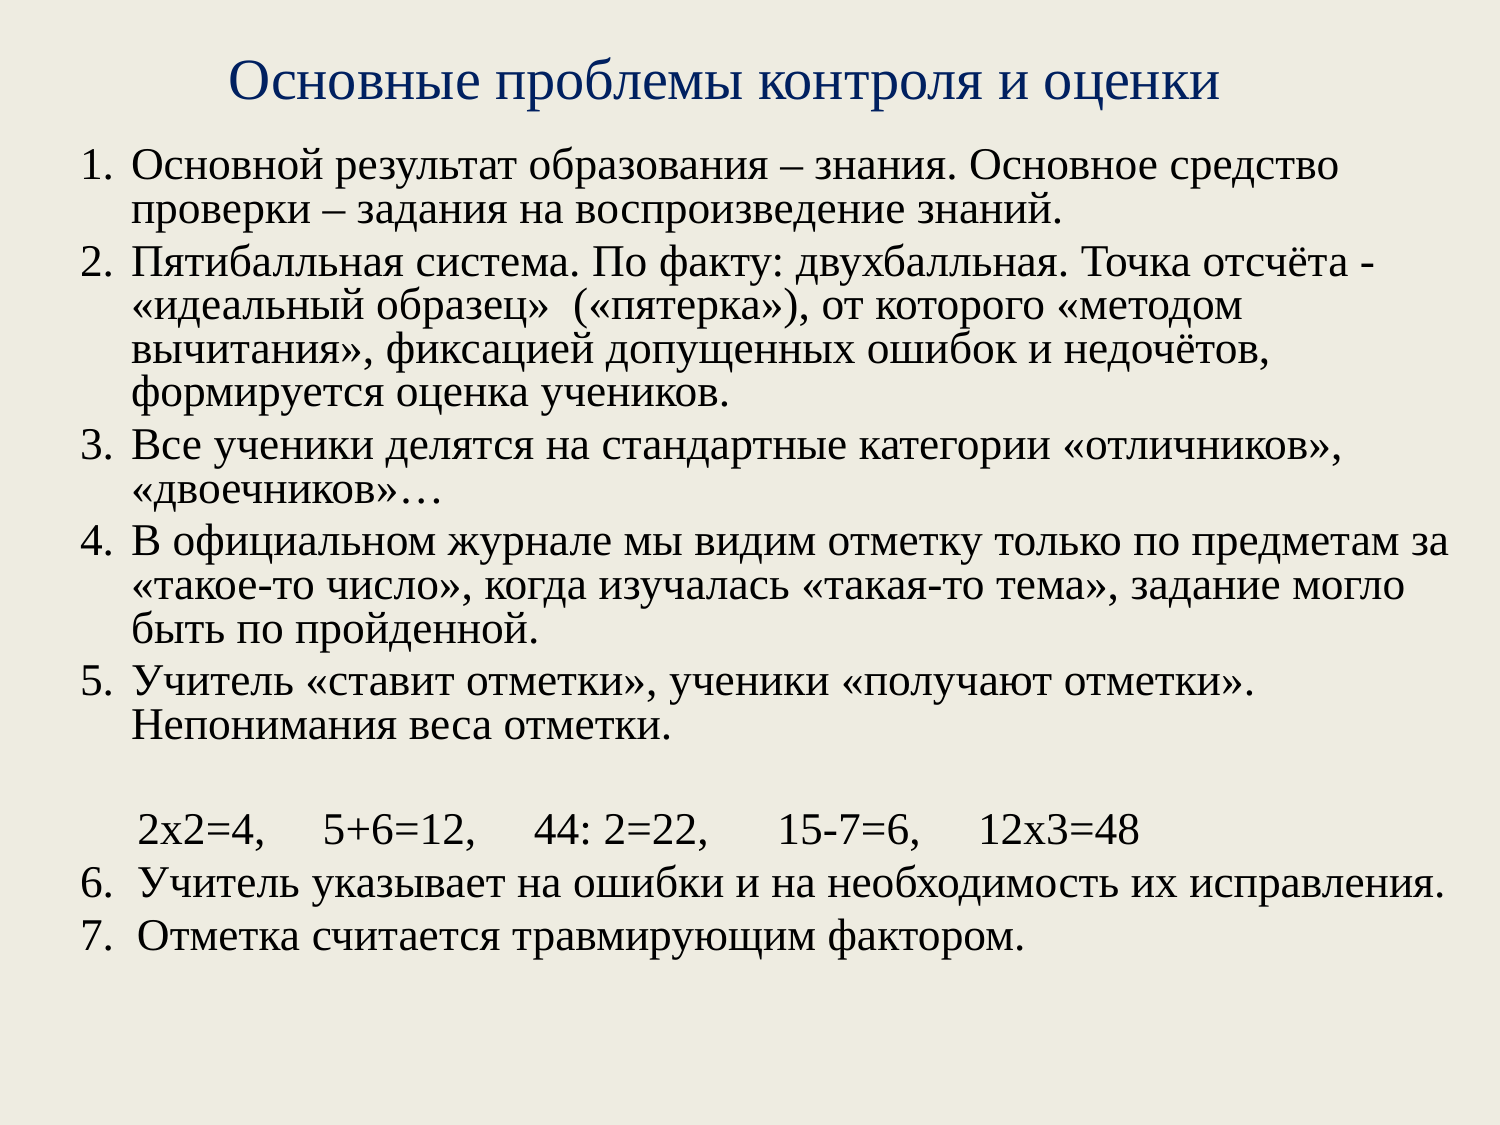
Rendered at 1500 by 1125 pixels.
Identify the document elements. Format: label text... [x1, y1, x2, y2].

list Основной результат образования – знания. Основное средство проверки – задания на воспроизведение знаний. Пятибалльная система. По факту: двухбалльная. Точка отсчёта - «идеальный образец» («пятерка»), от которого «методом вычитания», фиксацией допущенных ошибок и недочётов, формируется оценка учеников. Все ученики делятся на стандартные категории «отличников», «двоечников»… В официальном журнале мы видим отметку только по предметам за «такое-то число», когда изучалась «такая-то тема», задание могло быть по пройденной. Учитель «ставит отметки», ученики «получают отметки». Непонимания веса отметки. 2х2=4, 5+6=12, 44: 2=22, 15-7=6, 12х3=48 6. Учитель указывает на ошибки и на необходимость их исправления. 7. Отметка считается травмирующим фактором. [64, 137, 1469, 1006]
title Основные проблемы контроля и оценки [100, 30, 1379, 121]
